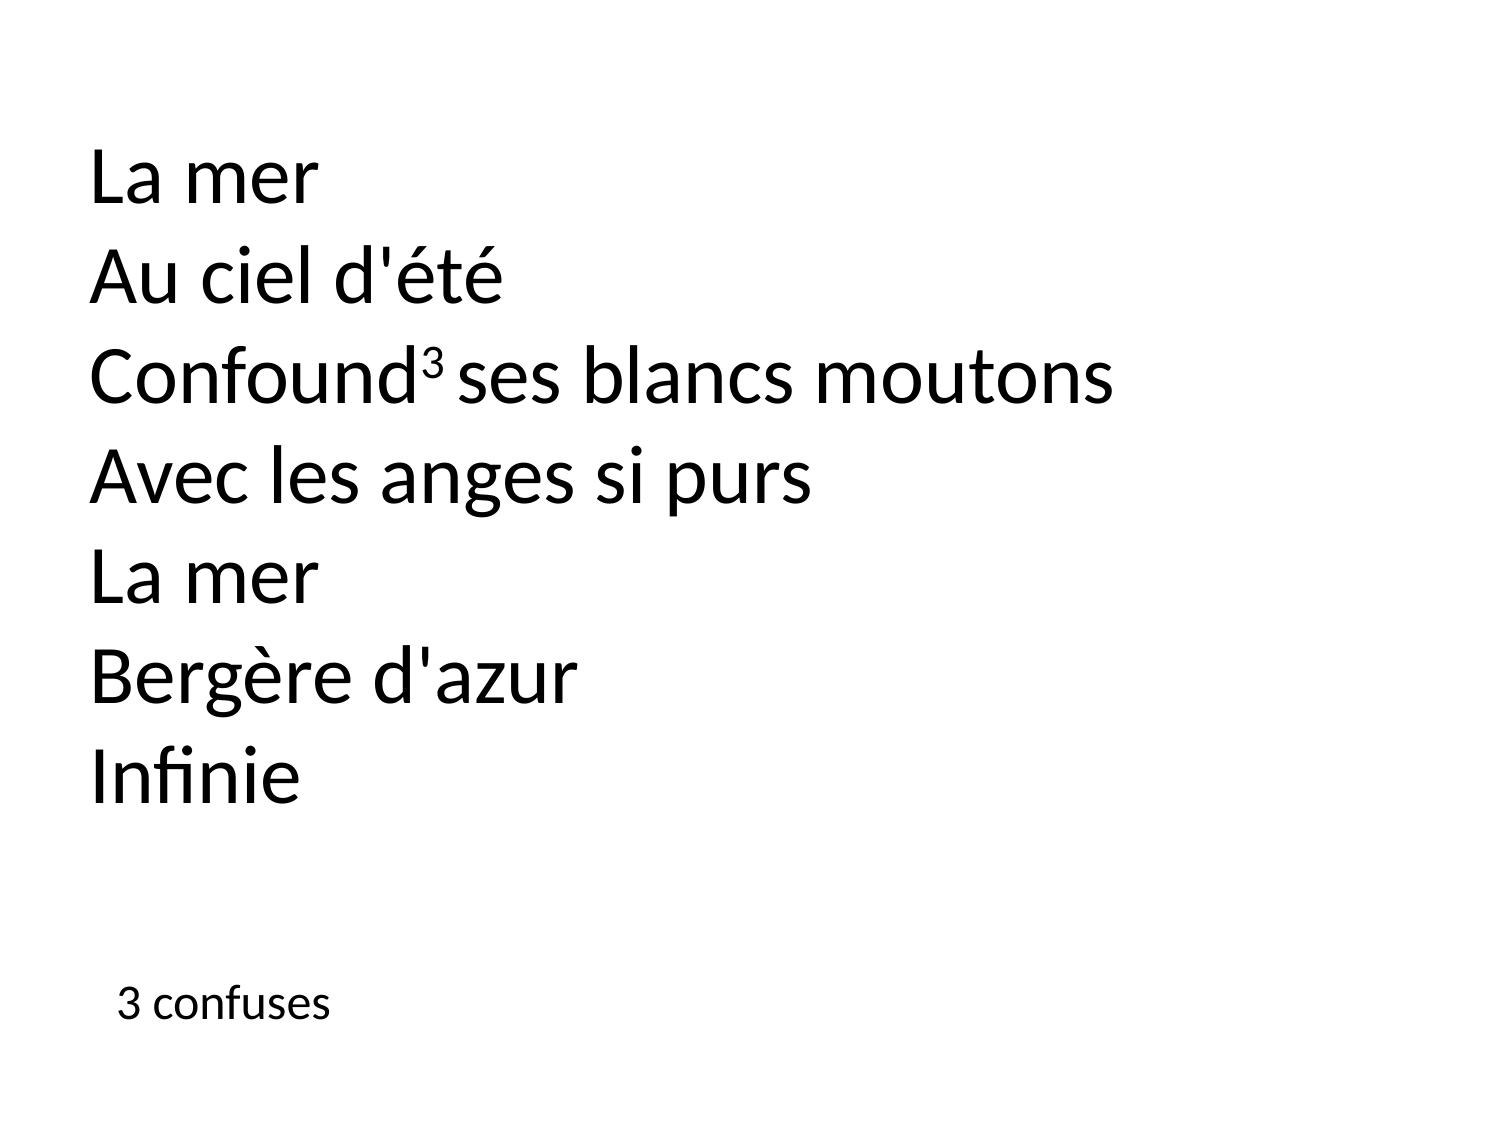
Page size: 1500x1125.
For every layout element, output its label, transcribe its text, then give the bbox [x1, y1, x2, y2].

text_box 3 confuses [101, 962, 347, 1038]
text_box La mer Au ciel d'été Confound3 ses blancs moutons Avec les anges si purs La mer Bergère d'azur Infinie [74, 112, 1350, 1028]
